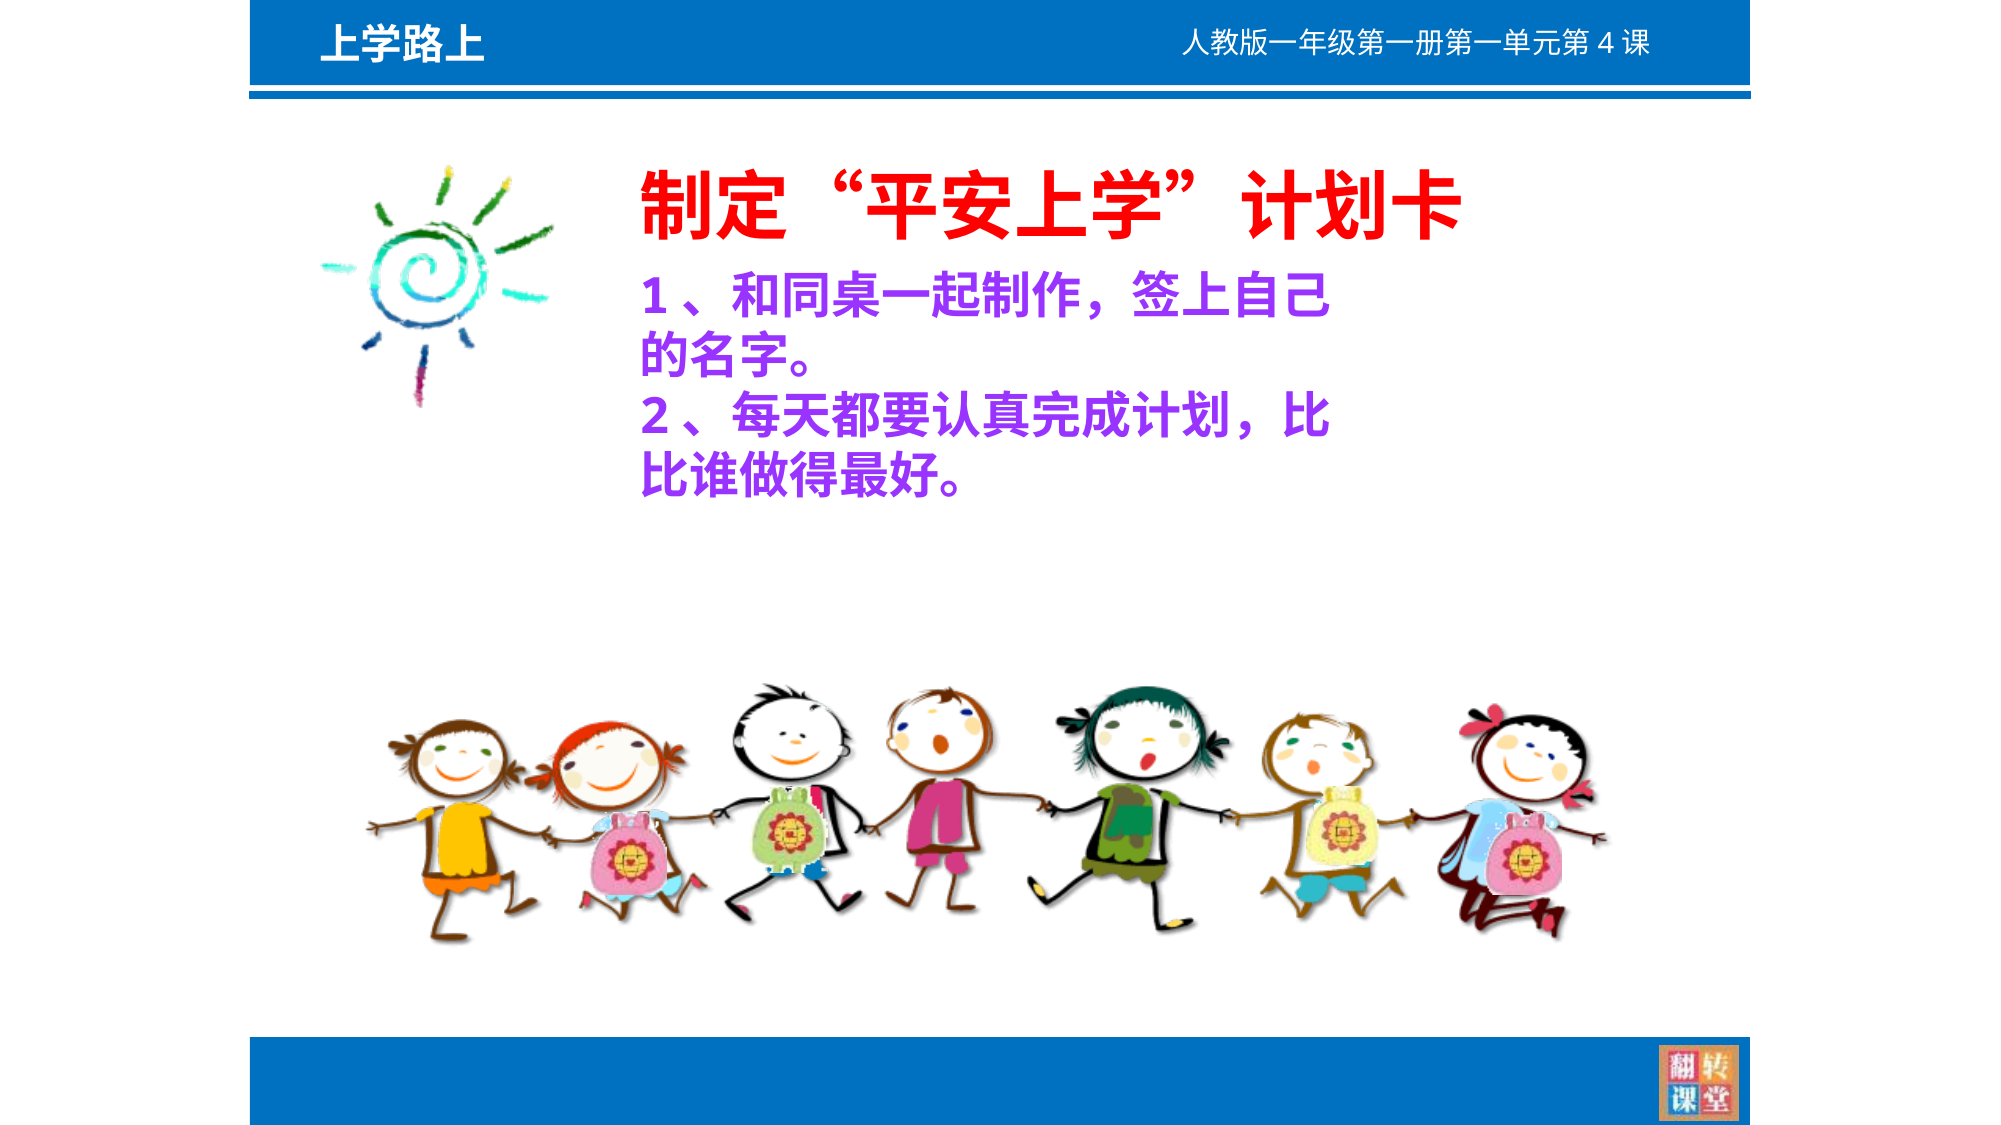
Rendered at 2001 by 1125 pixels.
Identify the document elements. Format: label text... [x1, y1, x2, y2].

picture [1659, 1045, 1739, 1121]
text_box 人教版一年级第一册第一单元第4课 [1166, 17, 1733, 67]
text_box 上学路上 [265, 10, 1026, 76]
text_box [249, 91, 1751, 99]
text_box 1、和同桌一起制作，签上自己的名字。 2、每天都要认真完成计划，比比谁做得最好。 [624, 256, 1375, 512]
text_box [249, 1036, 1751, 1125]
picture [299, 130, 584, 444]
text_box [265, 668, 1660, 960]
text_box [249, 0, 1751, 86]
text_box 制定“平安上学”计划卡 [624, 151, 1596, 257]
